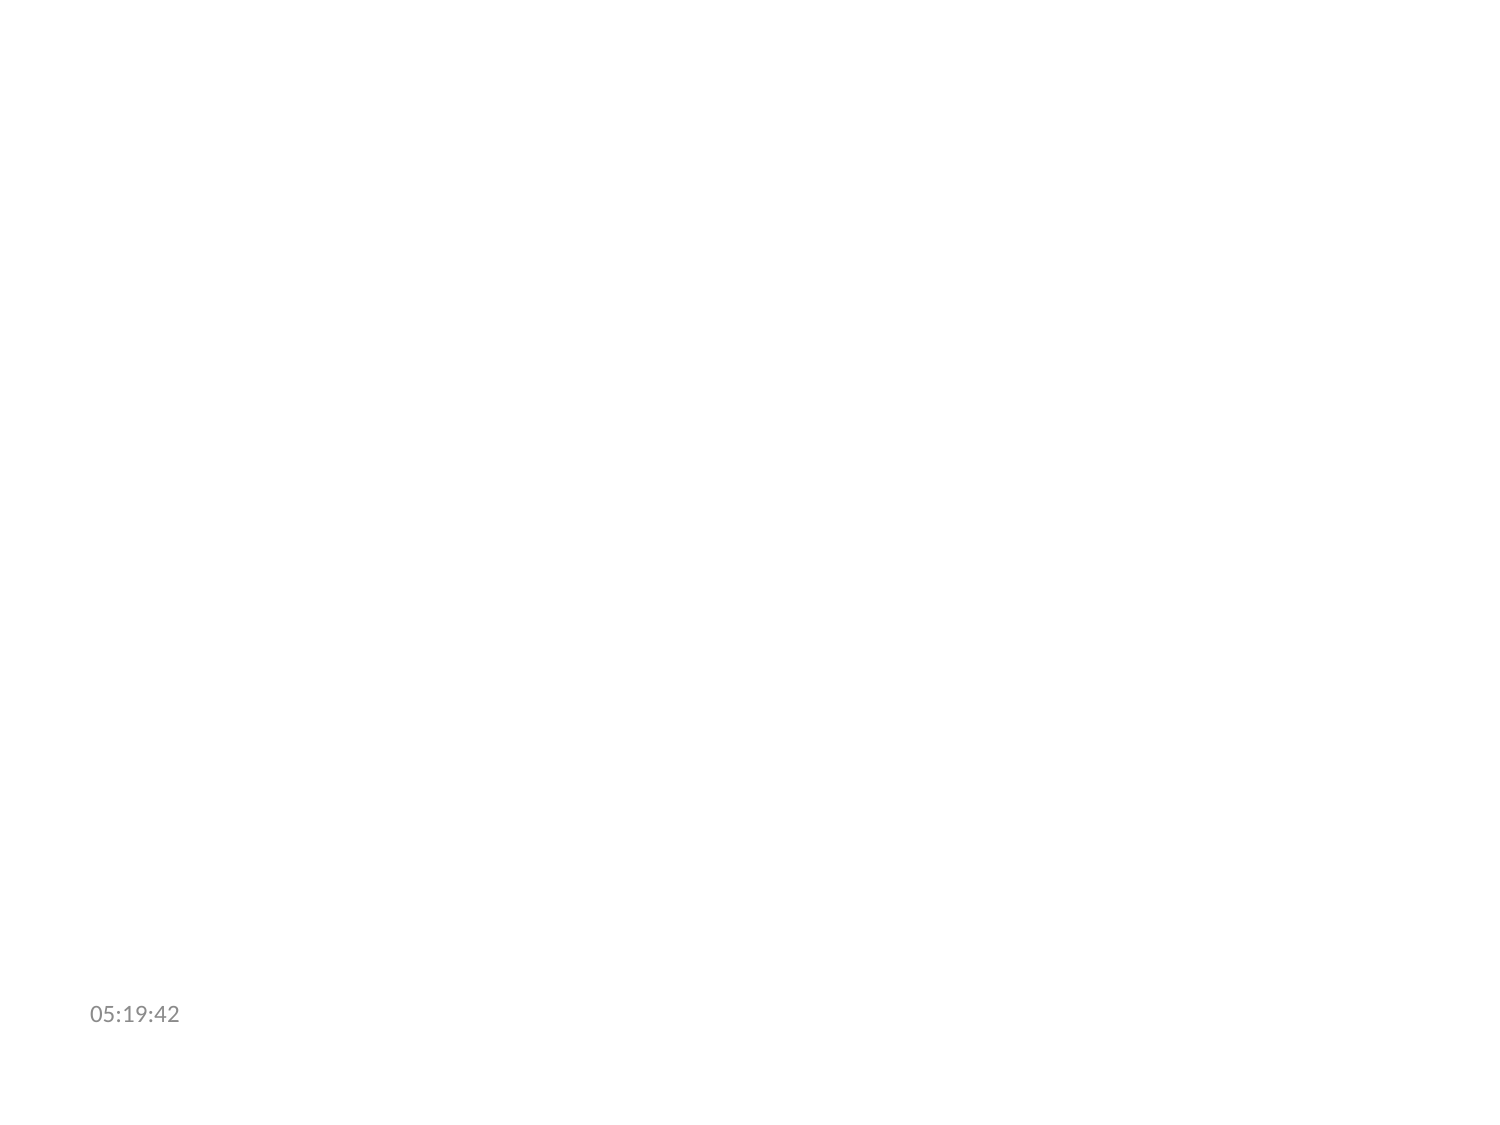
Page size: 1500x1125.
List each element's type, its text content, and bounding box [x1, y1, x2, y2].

text_box 15:35:09 [75, 982, 425, 1043]
